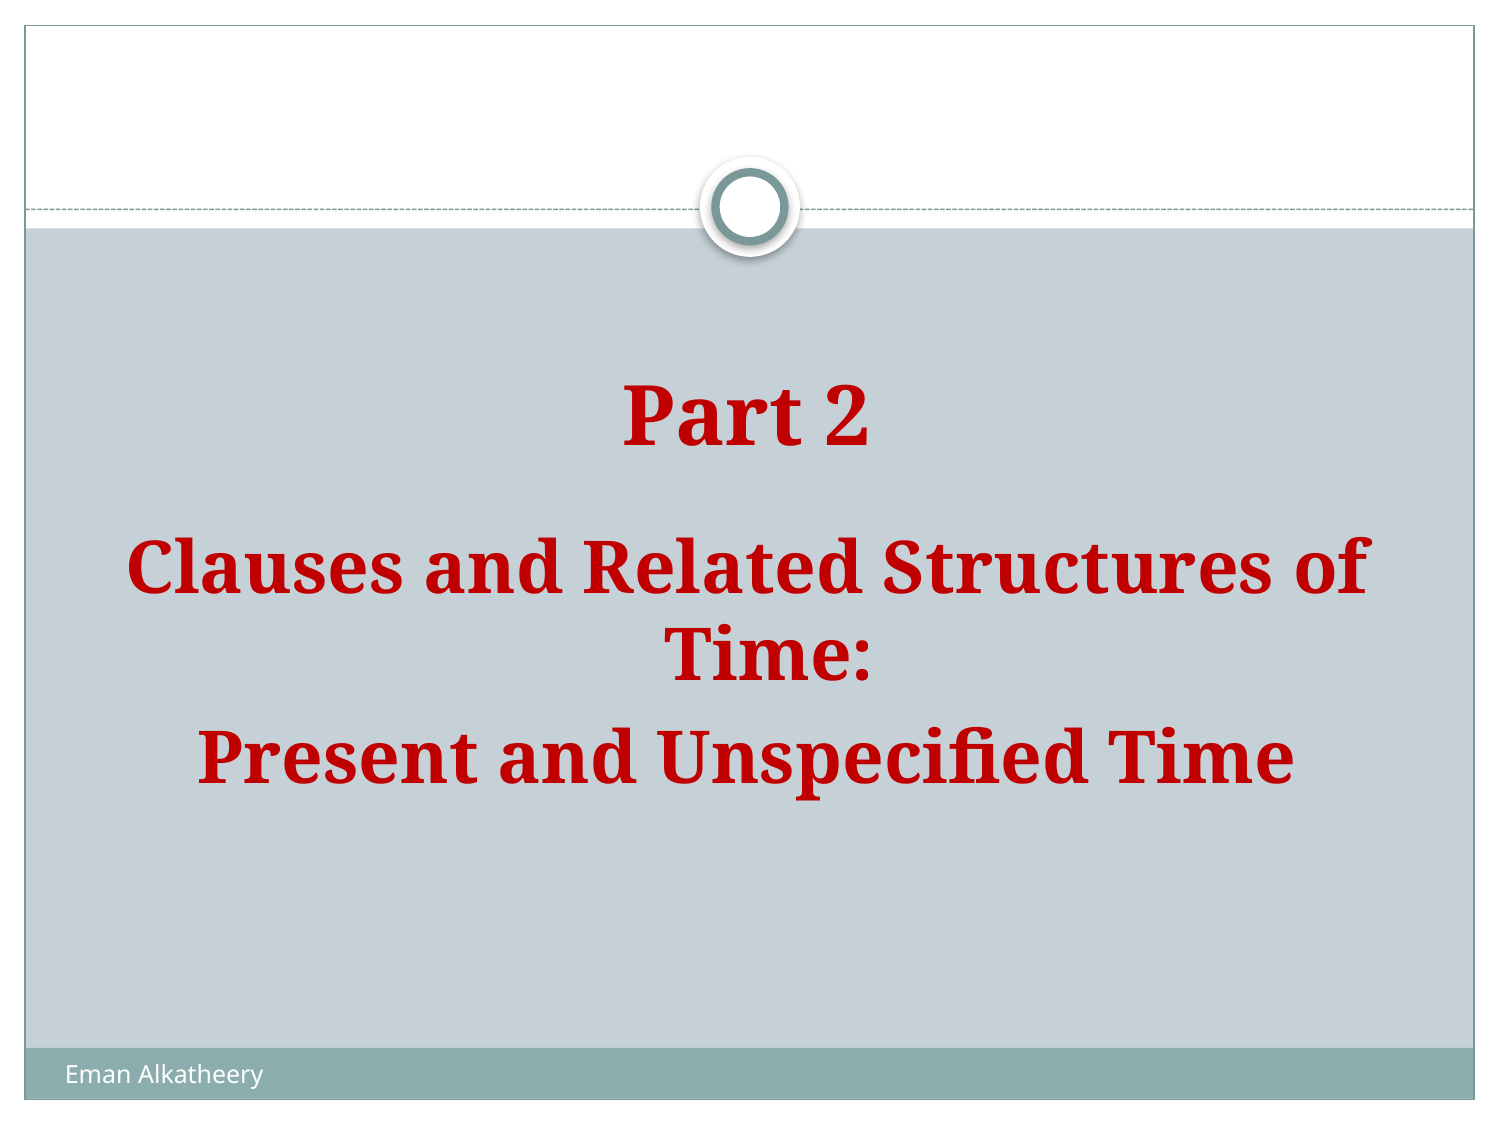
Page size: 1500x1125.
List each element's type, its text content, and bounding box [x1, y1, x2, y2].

list Part 2 Clauses and Related Structures of Time: Present and Unspecified Time [49, 250, 1445, 1001]
footer Eman Alkatheery [50, 1051, 638, 1112]
